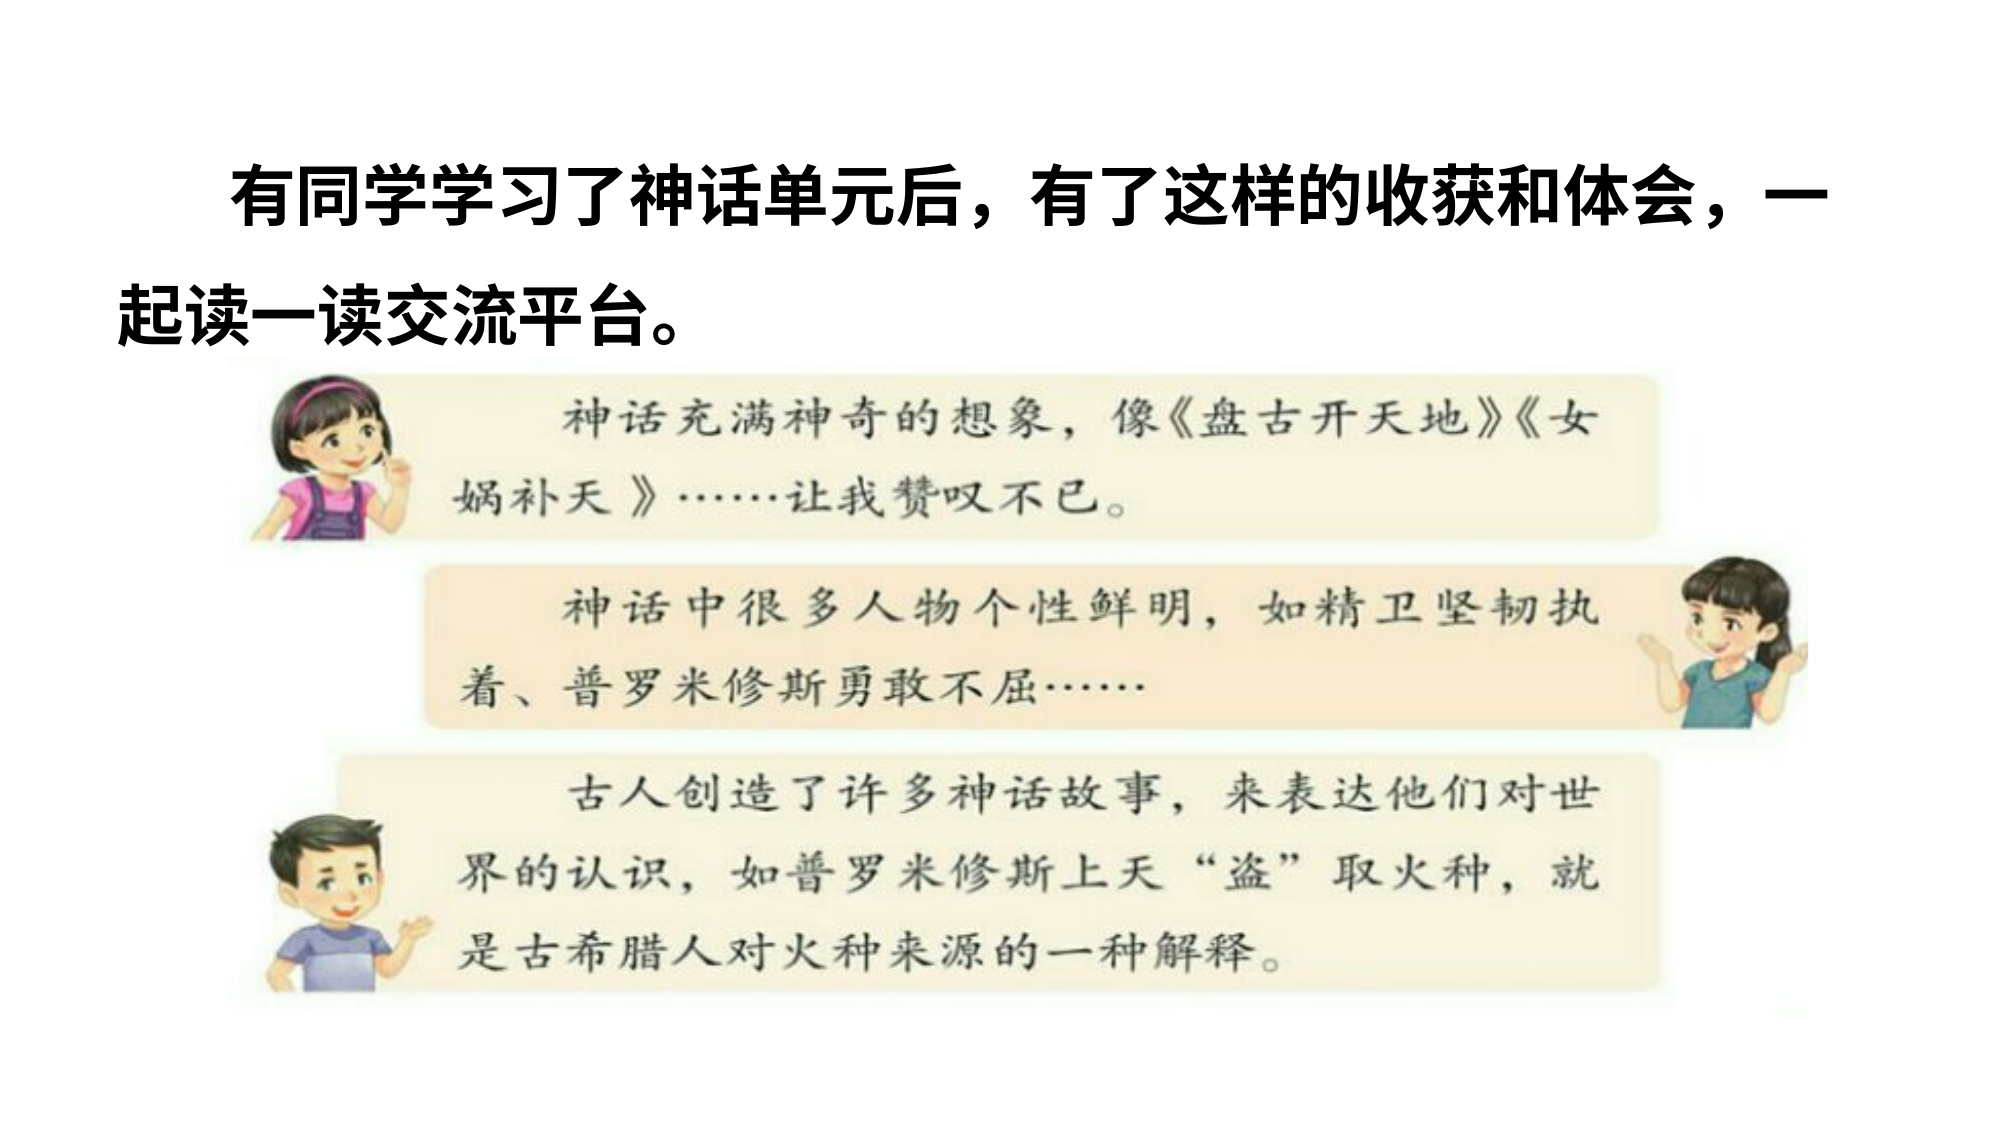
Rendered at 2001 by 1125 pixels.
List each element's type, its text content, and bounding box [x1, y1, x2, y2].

text_box 有同学学习了神话单元后，有了这样的收获和体会，一起读一读交流平台。 [102, 106, 1898, 361]
picture [226, 357, 1809, 1019]
